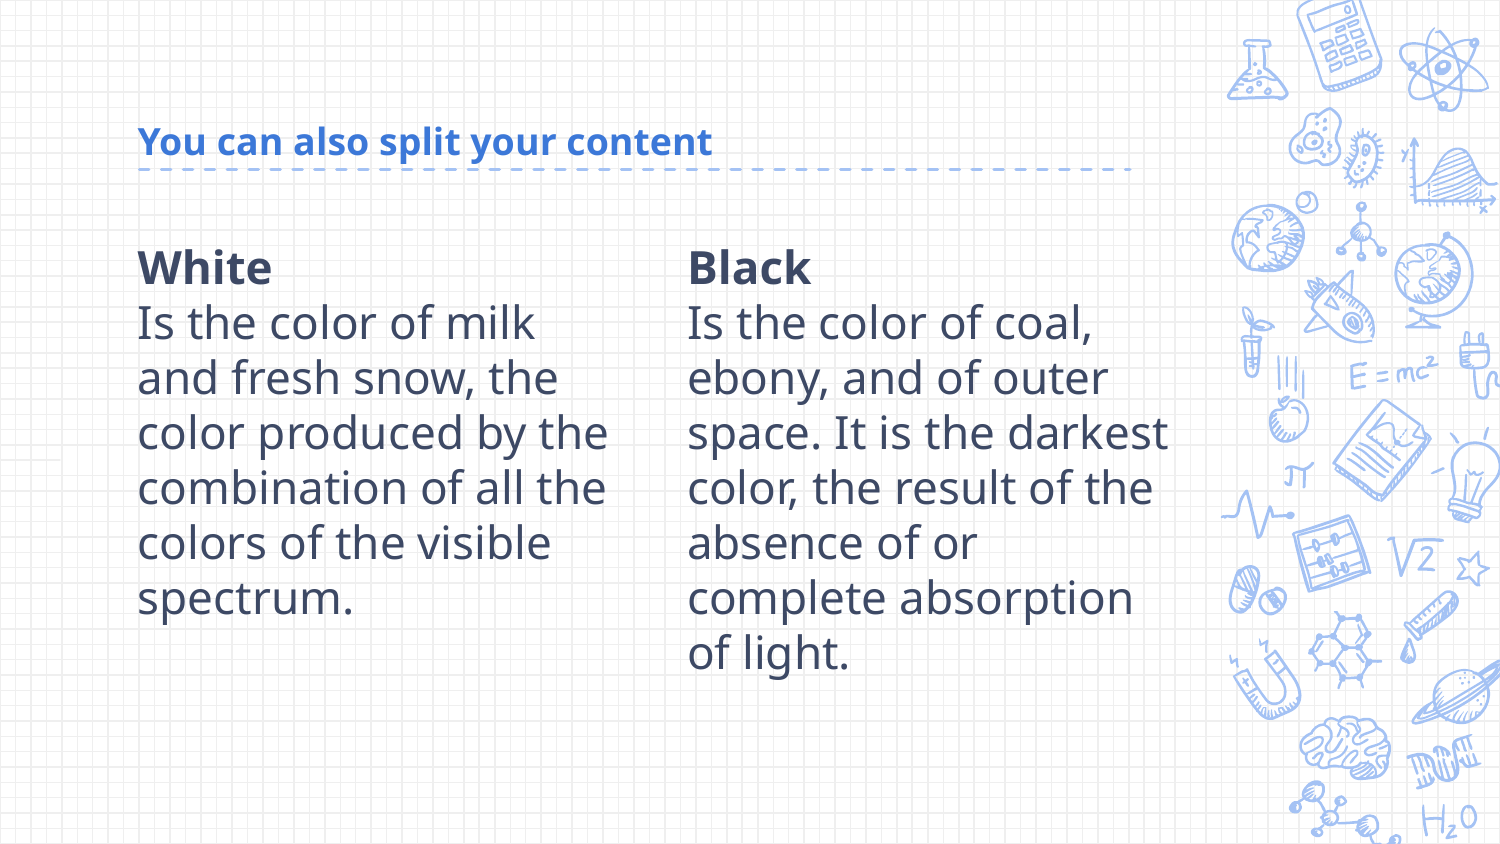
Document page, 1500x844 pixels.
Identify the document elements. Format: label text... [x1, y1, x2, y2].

list White Is the color of milk and fresh snow, the color produced by the combination of all the colors of the visible spectrum. [122, 223, 641, 816]
title You can also split your content [122, 36, 1130, 178]
list Black Is the color of coal, ebony, and of outer space. It is the darkest color, the result of the absence of or complete absorption of light. [672, 223, 1191, 816]
